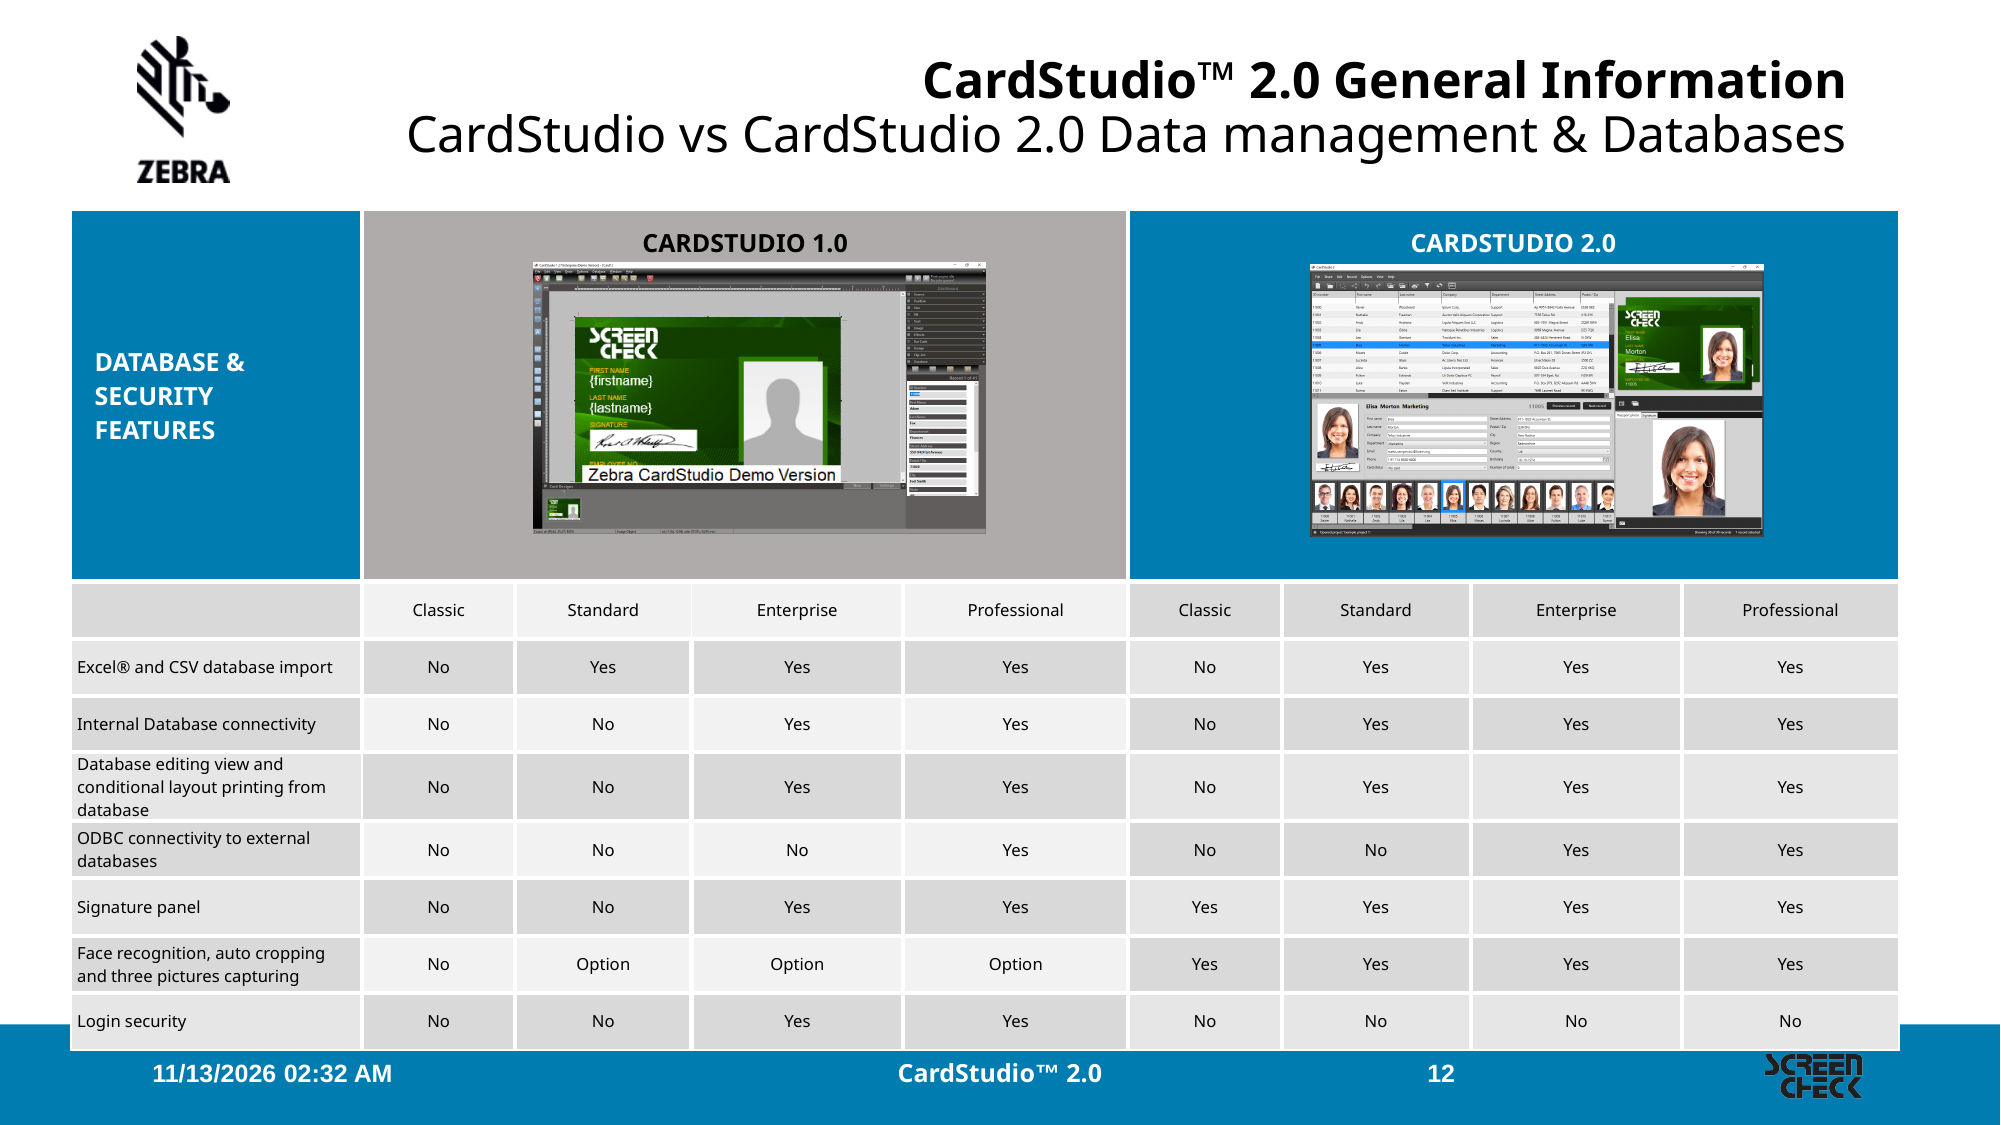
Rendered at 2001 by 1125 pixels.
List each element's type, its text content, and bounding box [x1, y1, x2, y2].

picture [1814, 1063, 1827, 1082]
table_cell No [364, 880, 513, 934]
table_cell Yes [1473, 698, 1680, 750]
table_cell Yes [1473, 754, 1680, 819]
picture [1830, 1055, 1843, 1059]
table_cell Option [694, 938, 901, 991]
table_cell Professional [905, 584, 1126, 637]
table_cell Yes [1284, 754, 1469, 819]
table_cell Yes [1684, 880, 1898, 934]
picture [1797, 1077, 1811, 1098]
table_cell Yes [1684, 698, 1898, 750]
table_cell Database editing view and conditional layout printing from database [72, 754, 361, 819]
table_cell Yes [1473, 880, 1680, 934]
table_cell No [1130, 995, 1280, 1049]
table_cell Yes [694, 880, 901, 934]
table_cell Yes [1684, 938, 1898, 991]
table_cell Option [905, 938, 1126, 991]
picture [1765, 1055, 1779, 1075]
table_cell No [1684, 995, 1898, 1049]
table_cell No [363, 754, 513, 819]
title CardStudio™ 2.0 General Information CardStudio vs CardStudio 2.0 Data management & Databases [390, 49, 1863, 170]
table_cell No [1130, 641, 1280, 694]
table_cell No [517, 995, 689, 1049]
table_header CARDSTUDIO 2.0 [1130, 211, 1898, 579]
table_cell Yes [905, 641, 1126, 694]
table_cell No [517, 880, 689, 934]
table_cell Option [517, 938, 689, 991]
table_cell Internal Database connectivity [72, 698, 360, 750]
picture [1781, 1055, 1794, 1098]
table_cell No [364, 995, 513, 1049]
table_cell No [364, 698, 513, 750]
table_header DATABASE & SECURITY FEATURES [72, 211, 360, 579]
table_cell Yes [905, 995, 1126, 1049]
table_cell Yes [905, 754, 1126, 819]
table_cell Yes [1684, 641, 1898, 694]
picture [533, 262, 986, 534]
table_cell Yes [517, 641, 689, 694]
picture [137, 36, 230, 183]
table_cell Yes [1284, 880, 1469, 934]
table_cell Yes [1284, 698, 1469, 750]
table_cell Yes [1284, 641, 1469, 694]
table_cell Standard [1284, 584, 1469, 637]
table_cell Yes [694, 641, 901, 694]
table_cell Yes [1684, 754, 1898, 819]
table_cell Standard [517, 584, 691, 637]
table_cell Classic [1130, 584, 1280, 637]
table_cell Yes [1684, 823, 1898, 876]
table_cell Professional [1684, 584, 1898, 637]
table_cell Excel® and CSV database import [72, 641, 360, 694]
footer CardStudio™ 2.0 [662, 1051, 1338, 1103]
table_cell Yes [905, 698, 1126, 750]
table_cell Yes [905, 823, 1126, 876]
table_cell Login security [72, 995, 360, 1049]
table_cell No [1130, 754, 1280, 819]
table_cell No [1130, 698, 1280, 750]
table_header CARDSTUDIO 1.0 [364, 211, 1126, 579]
table_cell ODBC connectivity to external databases [72, 823, 360, 876]
table_cell Face recognition, auto cropping and three pictures capturing [72, 938, 360, 991]
table_cell No [517, 754, 689, 819]
table_cell No [364, 641, 513, 694]
table_cell Yes [694, 995, 901, 1049]
table_cell Yes [1473, 938, 1680, 991]
table_cell Yes [694, 754, 901, 819]
table_cell No [1284, 995, 1469, 1049]
table_cell Yes [1473, 641, 1680, 694]
table_cell No [694, 823, 901, 876]
table_cell No [1473, 995, 1680, 1049]
table_cell Signature panel [72, 880, 360, 934]
table_cell Yes [1130, 938, 1280, 991]
slide_number 12 [1412, 1051, 1743, 1103]
table_cell Yes [1473, 823, 1680, 876]
table_cell Yes [1130, 880, 1280, 934]
table_cell No [1284, 823, 1469, 876]
table_cell Yes [694, 698, 901, 750]
table_cell No [1130, 823, 1280, 876]
table_cell Enterprise [692, 584, 901, 637]
table_cell Yes [1284, 938, 1469, 991]
picture [1814, 1086, 1827, 1098]
table_cell No [364, 823, 513, 876]
table_cell Yes [905, 880, 1126, 934]
table_cell Classic [364, 584, 513, 637]
picture [1797, 1055, 1827, 1075]
picture [1846, 1055, 1862, 1098]
picture [1830, 1063, 1843, 1098]
table_cell No [517, 823, 689, 876]
picture [1311, 265, 1763, 536]
table_cell [72, 584, 360, 637]
table_cell Enterprise [1473, 584, 1680, 637]
table_cell No [364, 938, 513, 991]
table_cell No [517, 698, 689, 750]
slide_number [137, 1051, 588, 1103]
